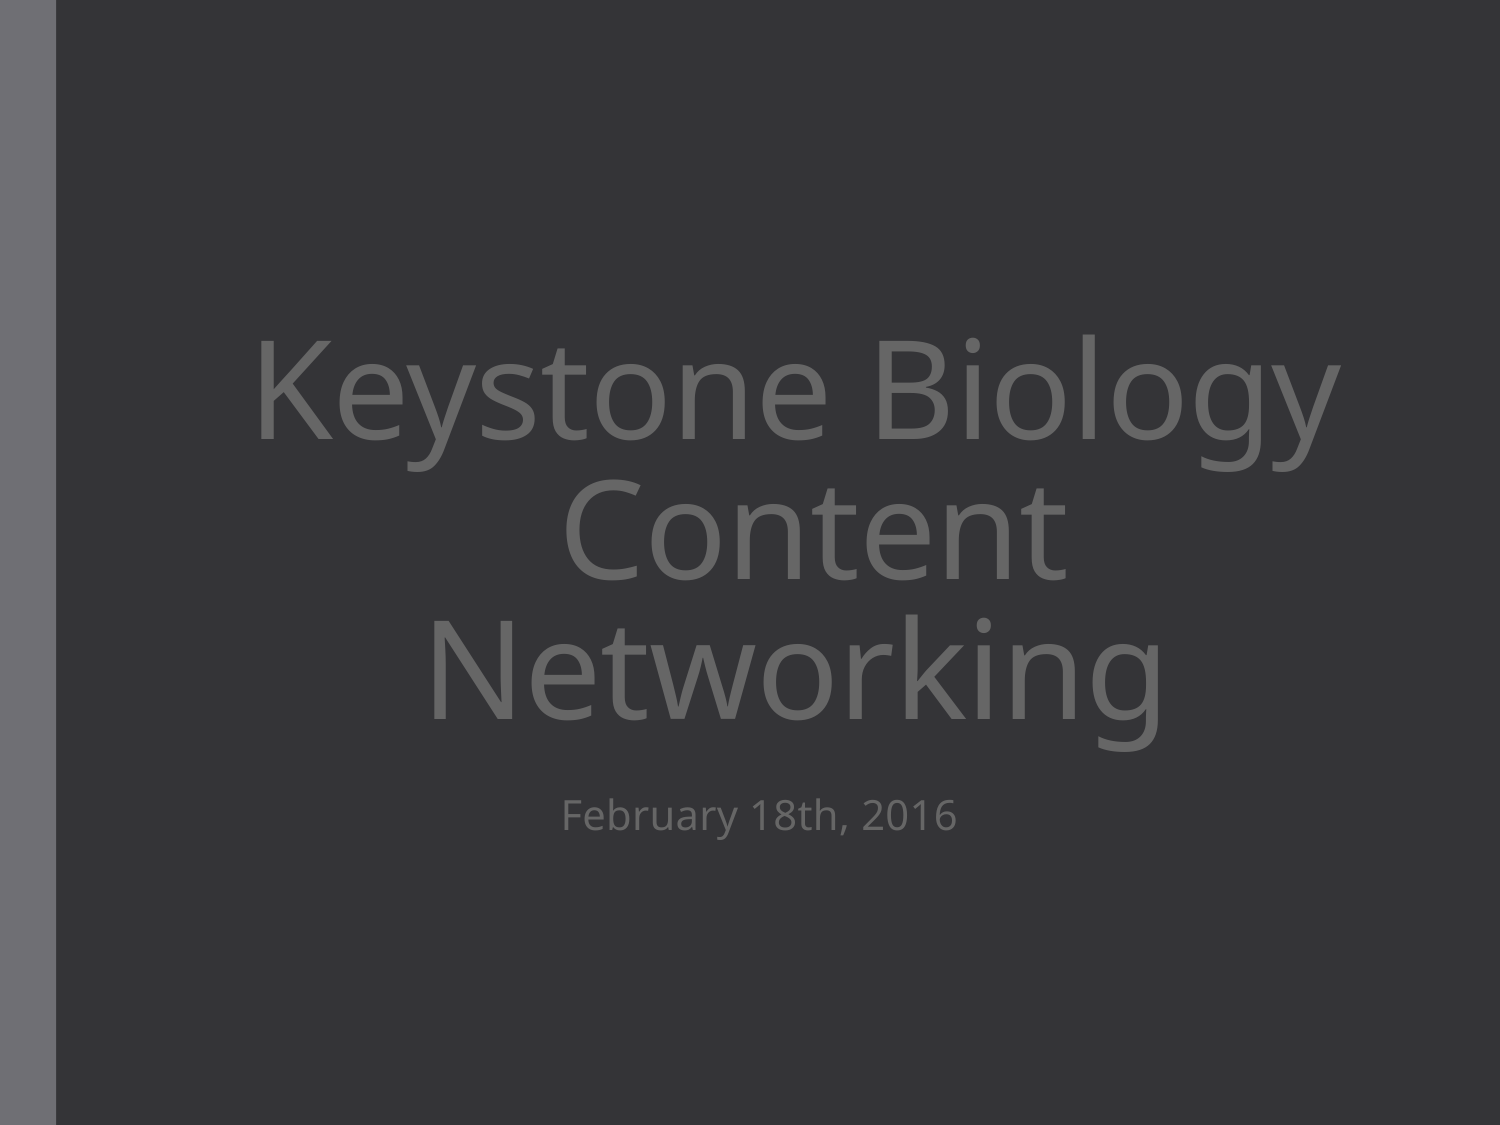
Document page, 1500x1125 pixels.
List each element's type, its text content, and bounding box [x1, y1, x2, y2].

title Keystone Biology Content Networking [210, 287, 1381, 763]
subtitle February 18th, 2016 [359, 776, 1159, 907]
